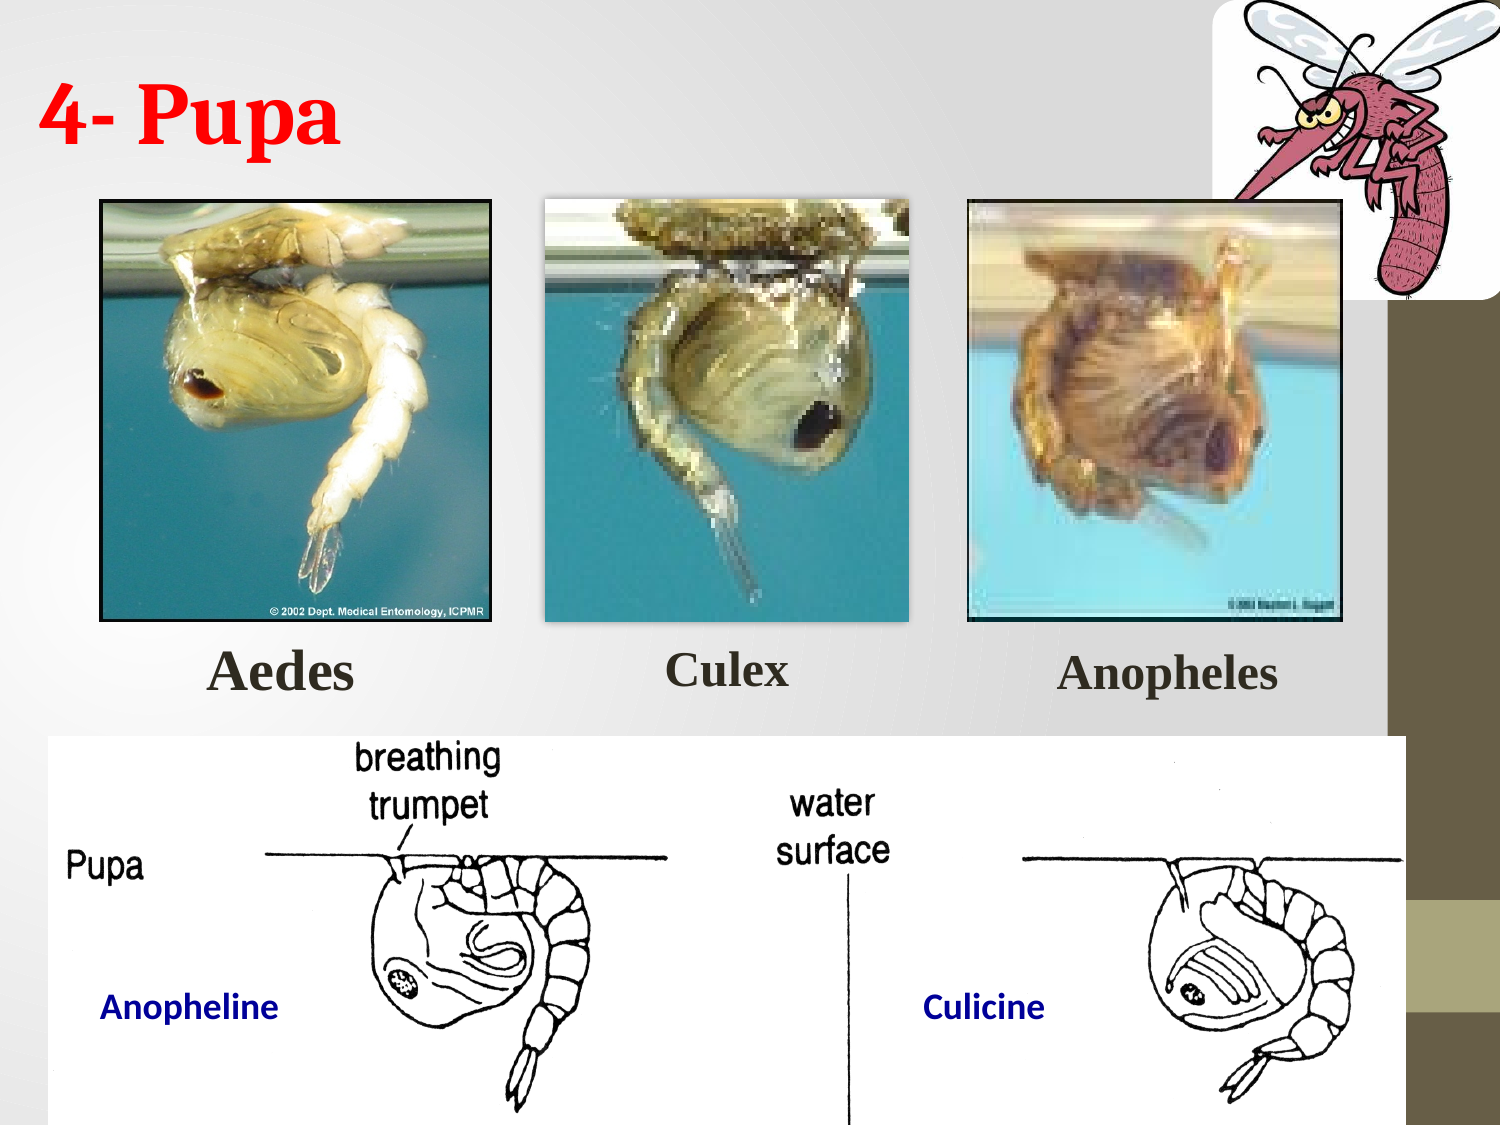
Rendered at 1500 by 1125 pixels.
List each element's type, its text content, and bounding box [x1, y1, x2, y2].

picture [544, 199, 910, 623]
picture [99, 199, 493, 623]
picture [966, 0, 1500, 623]
picture [47, 736, 1407, 1125]
title 4- Pupa [24, 50, 1209, 168]
text_box Aedes [187, 629, 375, 710]
text_box Culex [649, 630, 805, 705]
text_box Anopheles [1041, 631, 1294, 707]
